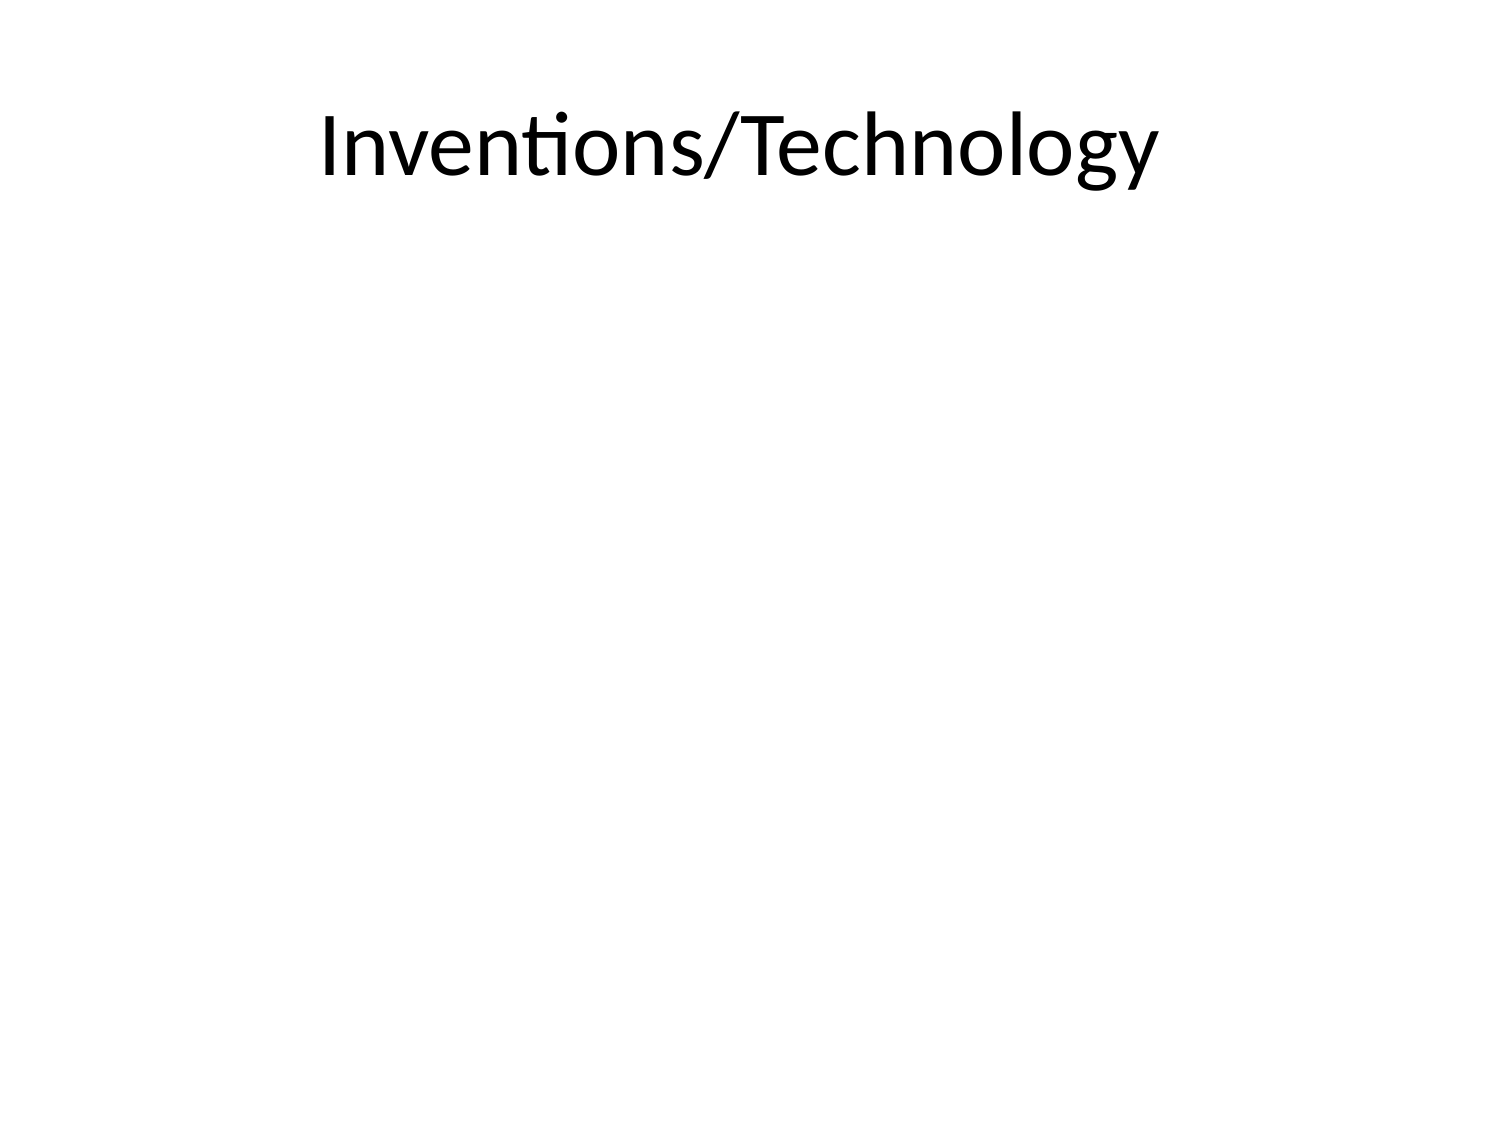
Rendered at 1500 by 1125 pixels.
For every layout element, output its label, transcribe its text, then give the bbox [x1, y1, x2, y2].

title Inventions/Technology [75, 45, 1425, 233]
